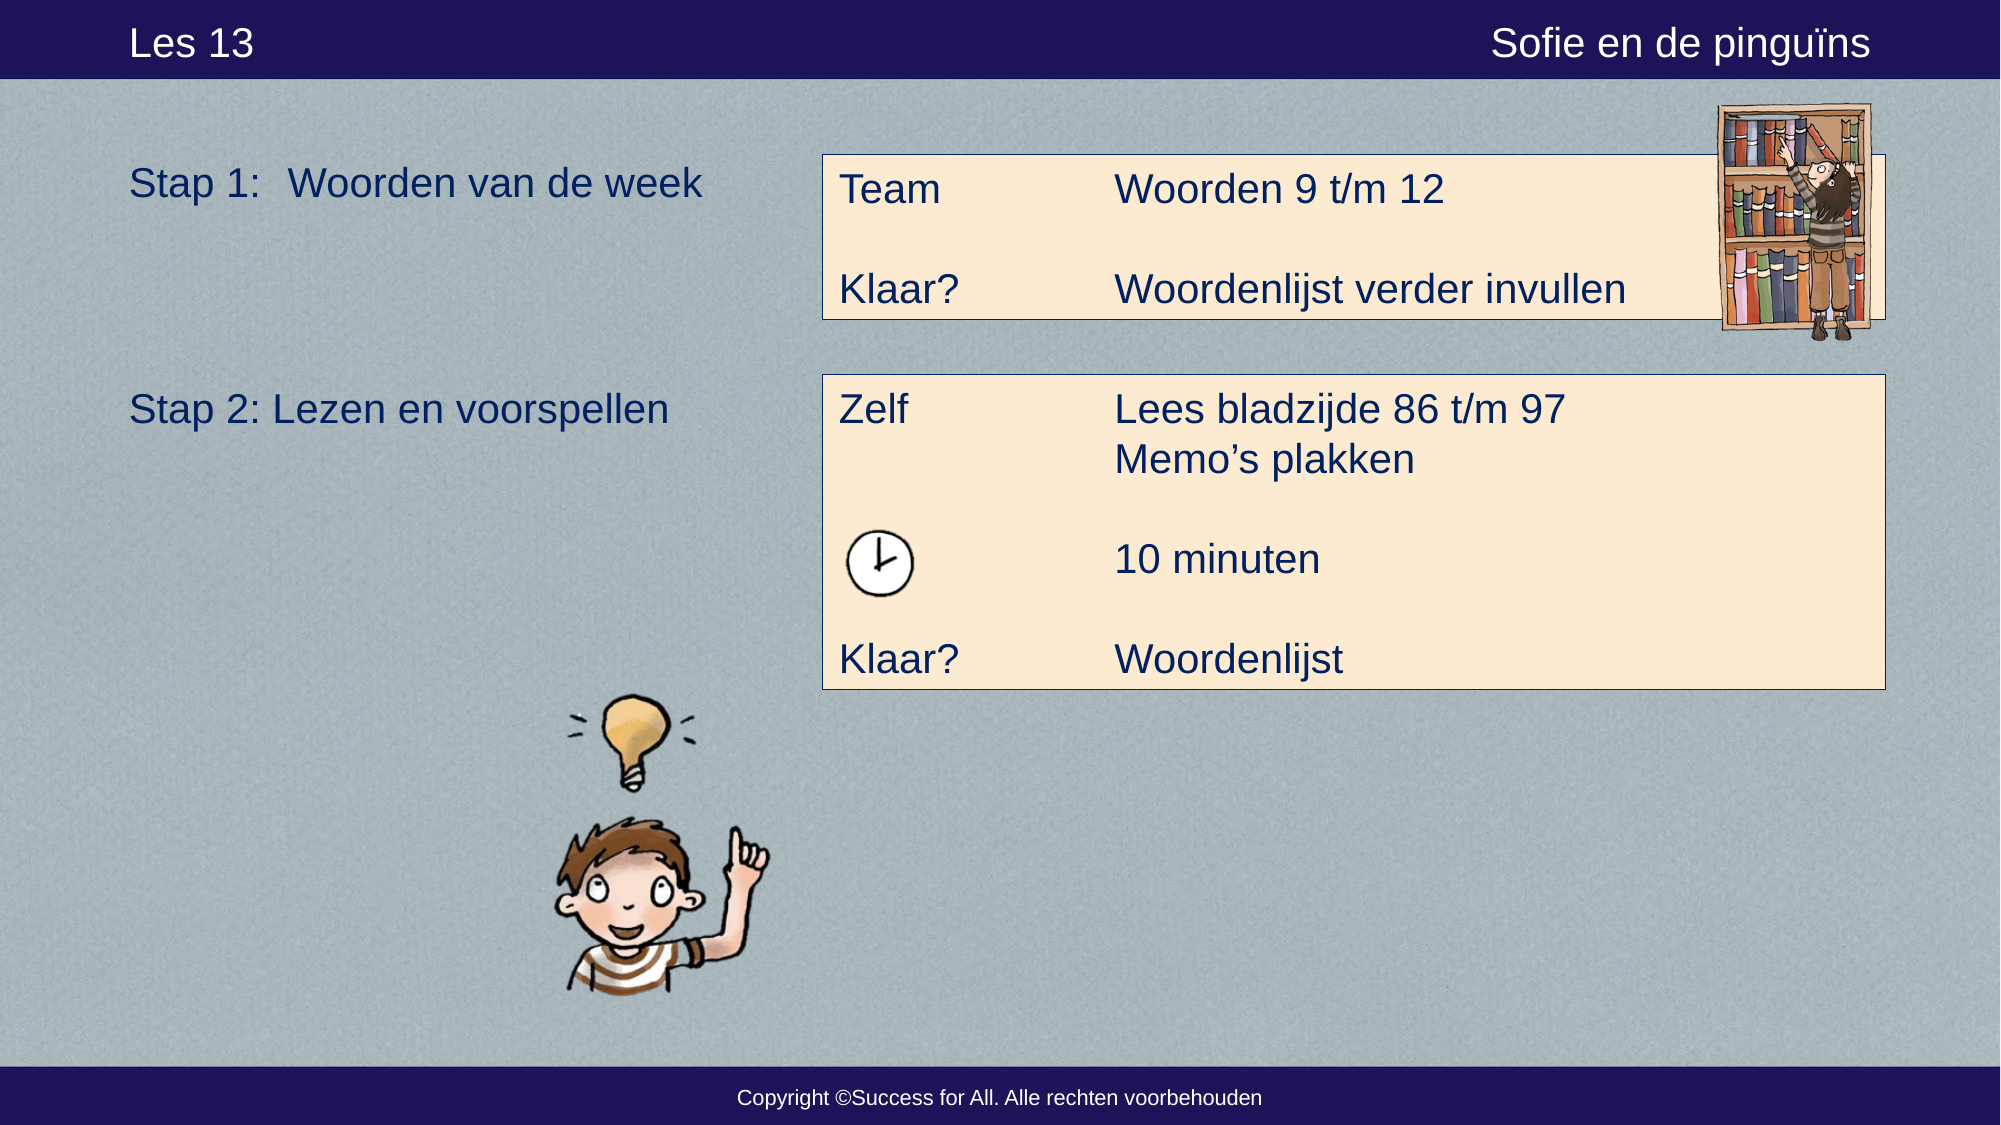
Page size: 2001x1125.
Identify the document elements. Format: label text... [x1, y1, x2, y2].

text_box Stap 2: Lezen en voorspellen [114, 374, 907, 440]
text_box Les 13 [114, 8, 354, 73]
text_box Team Woorden 9 t/m 12 Klaar? Woordenlijst verder invullen [822, 154, 1700, 320]
text_box Stap 1: Woorden van de week [114, 148, 907, 214]
text_box Zelf Lees bladzijde 86 t/m 97 Memo’s plakken 10 minuten Klaar? Woordenlijst [822, 374, 1886, 690]
picture [0, 0, 2001, 1125]
text_box Copyright ©Success for All. Alle rechten voorbehouden [0, 1076, 2000, 1125]
text_box Sofie en de pinguïns [999, 8, 1886, 73]
